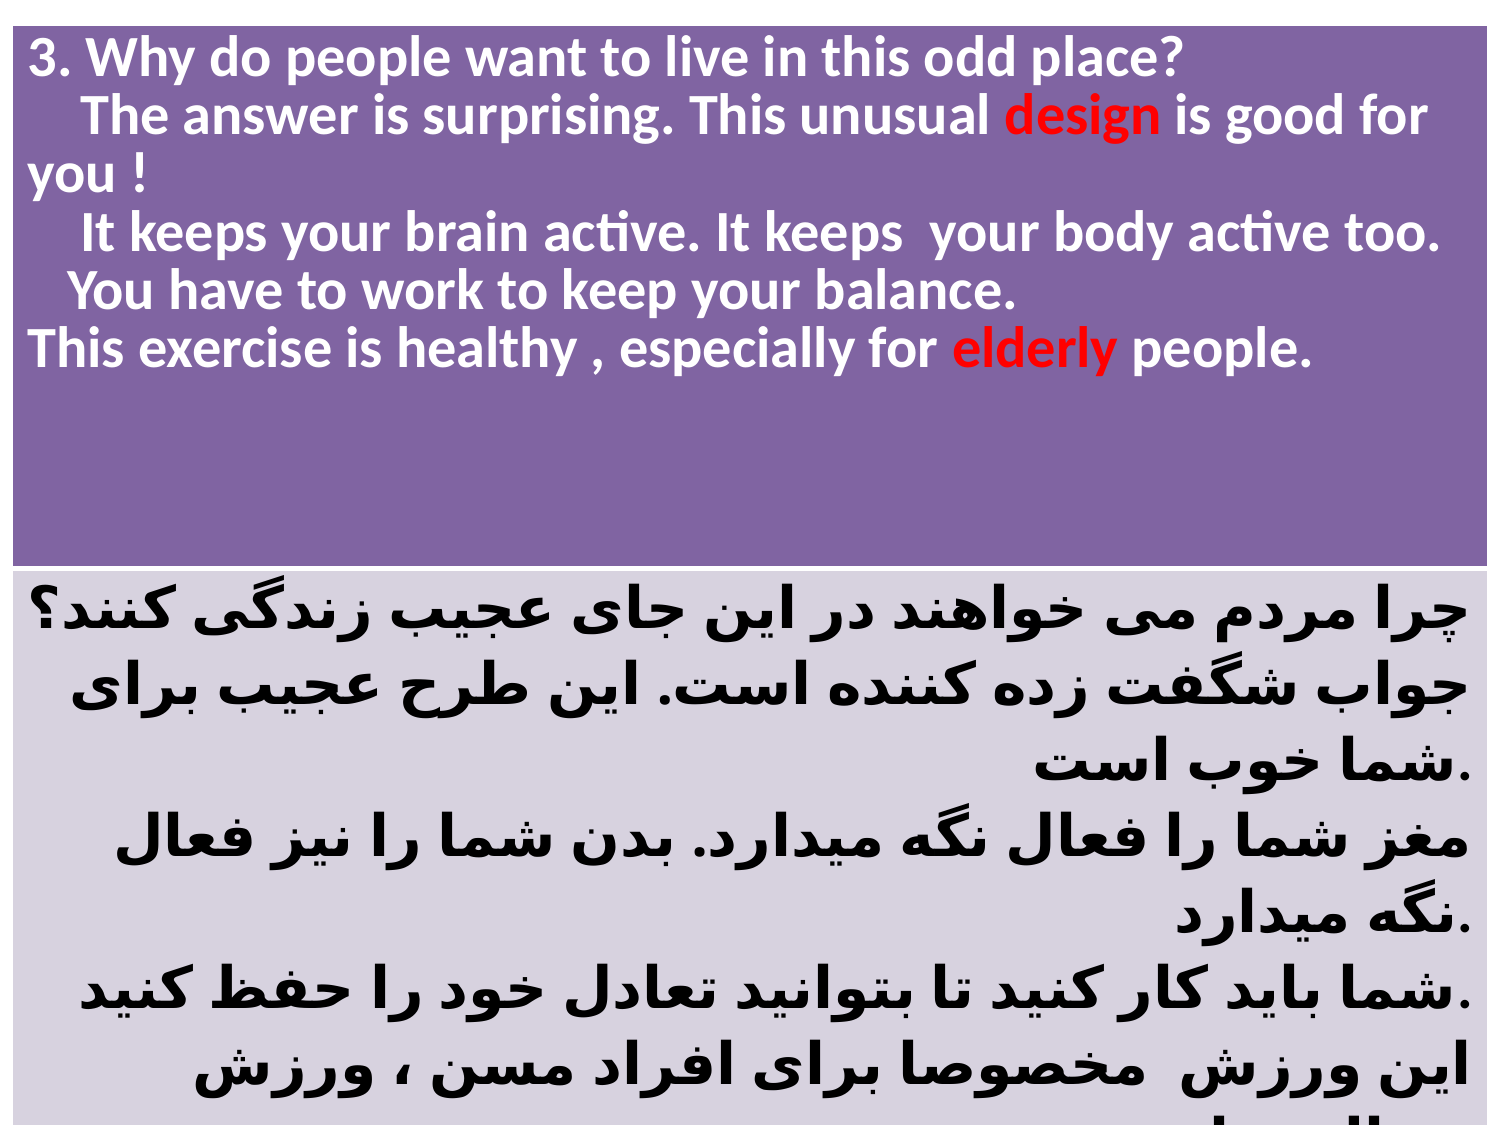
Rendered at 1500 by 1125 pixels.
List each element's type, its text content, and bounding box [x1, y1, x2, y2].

table_cell چرا مردم می خواهند در این جای عجیب زندگی کنند؟ جواب شگفت زده کننده است. این طرح عجیب برای شما خوب است. مغز شما را فعال نگه میدارد. بدن شما را نیز فعال نگه میدارد. شما باید کار کنید تا بتوانید تعادل خود را حفظ کنید. این ورزش مخصوصا برای افراد مسن ، ورزش سالمی است. [13, 571, 1487, 1125]
table_header 3. Why do people want to live in this odd place? The answer is surprising. This unusual design is good for you ! It keeps your brain active. It keeps your body active too. You have to work to keep your balance. This exercise is healthy , especially for elderly people. [13, 26, 1487, 566]
